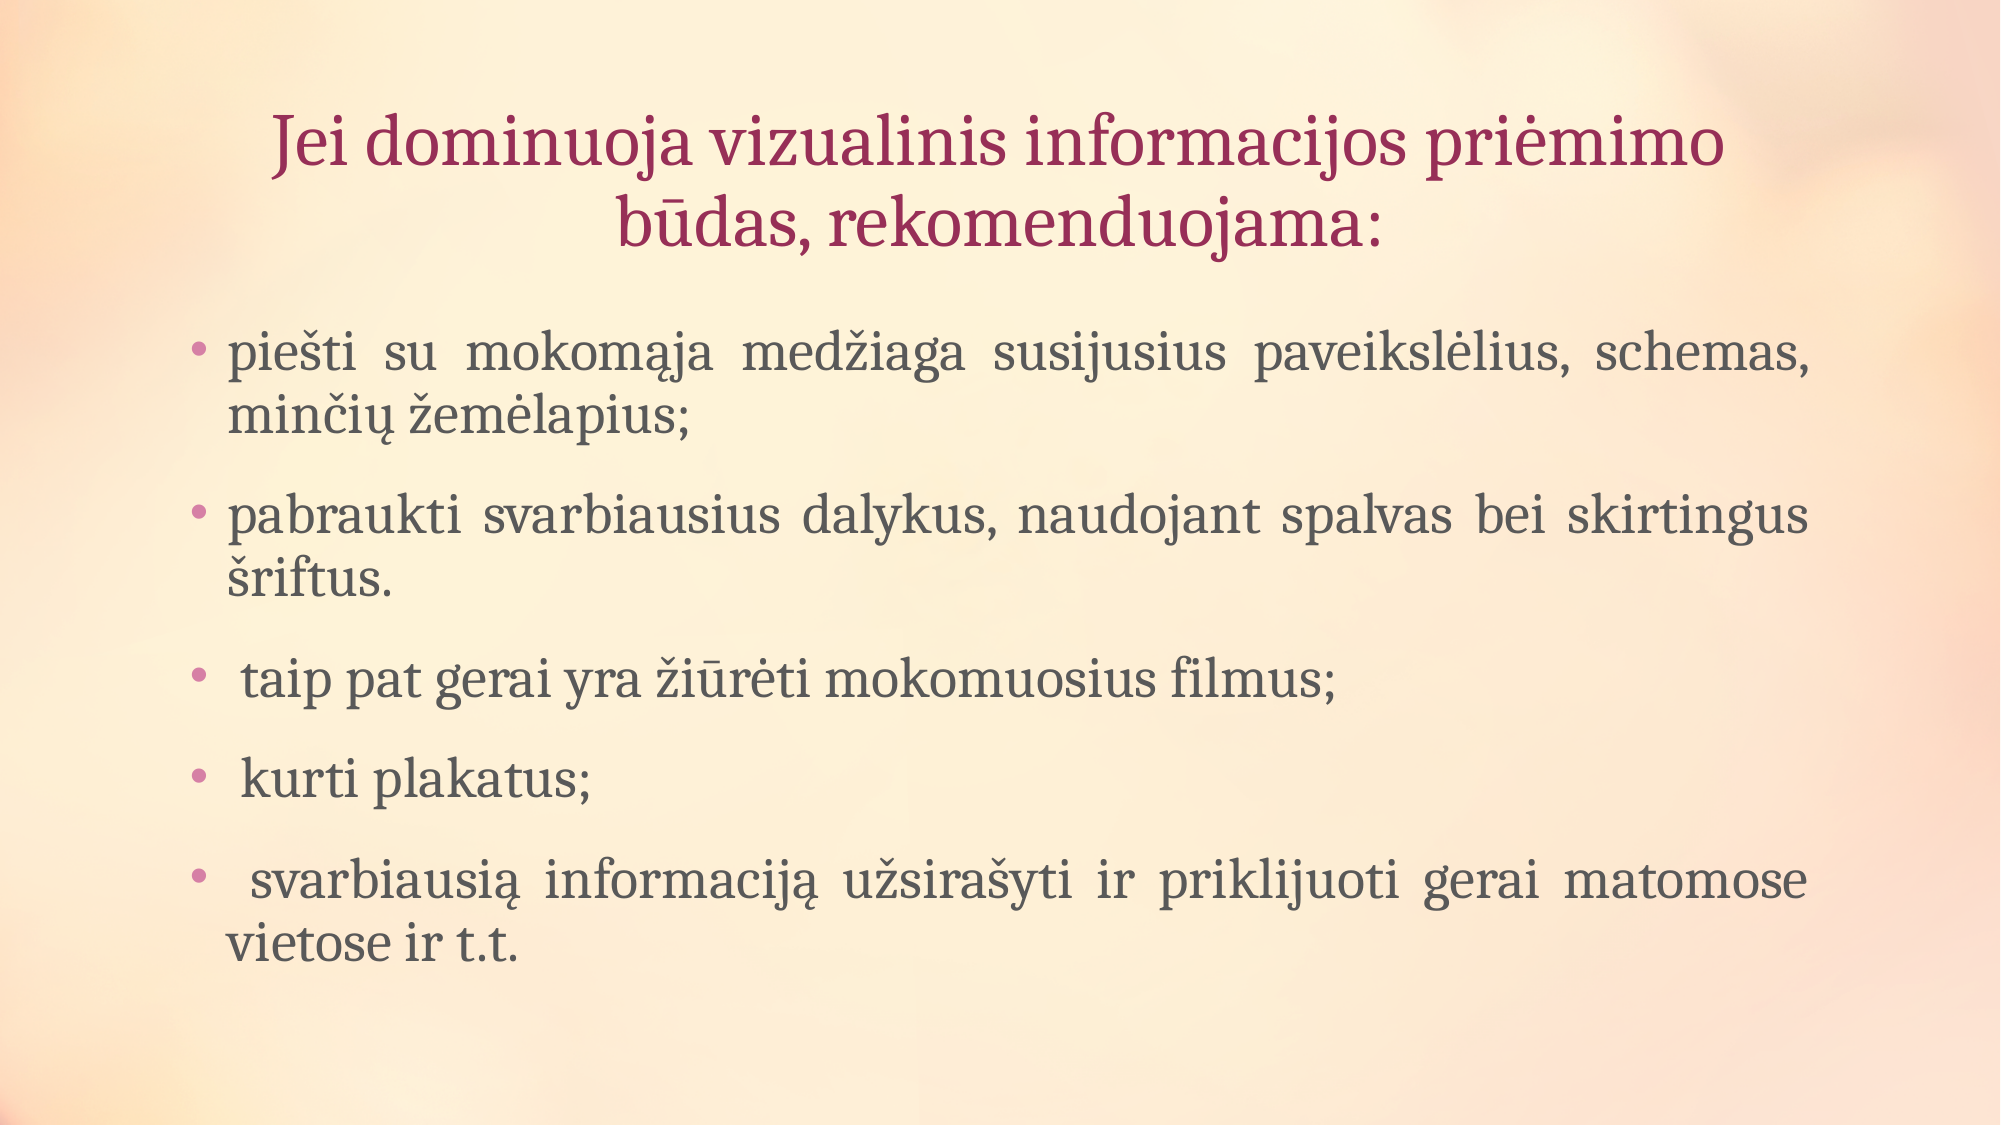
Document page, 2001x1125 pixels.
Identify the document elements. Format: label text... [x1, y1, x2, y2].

picture [0, 0, 2001, 1125]
list piešti su mokomąja medžiaga susijusius paveikslėlius, schemas, minčių žemėlapius; pabraukti svarbiausius dalykus, naudojant spalvas bei skirtingus šriftus. taip pat gerai yra žiūrėti mokomuosius filmus; kurti plakatus; svarbiausią informaciją užsirašyti ir priklijuoti gerai matomose vietose ir t.t. [174, 312, 1826, 1013]
title Jei dominuoja vizualinis informacijos priėmimo būdas, rekomenduojama: [174, 74, 1826, 271]
